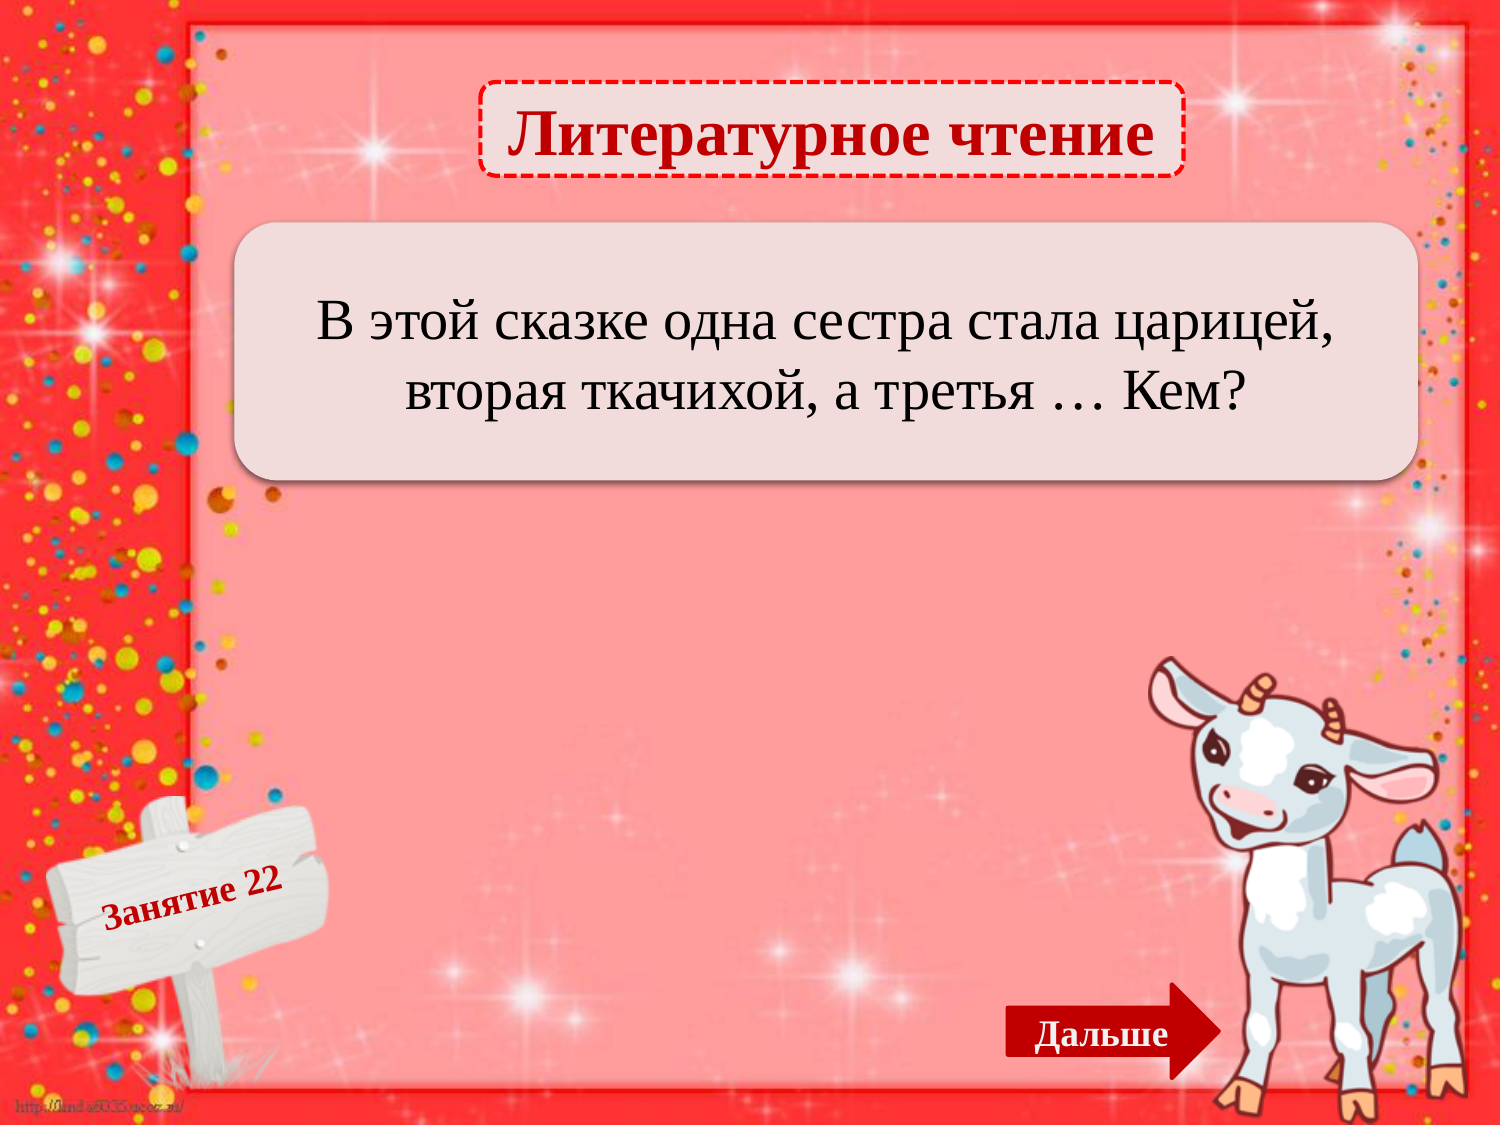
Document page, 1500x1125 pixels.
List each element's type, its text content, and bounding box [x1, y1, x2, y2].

text_box [232, 220, 1421, 483]
text_box Литературное чтение [478, 79, 1186, 178]
picture [0, 0, 1500, 1125]
text_box Дальше [1005, 982, 1221, 1081]
